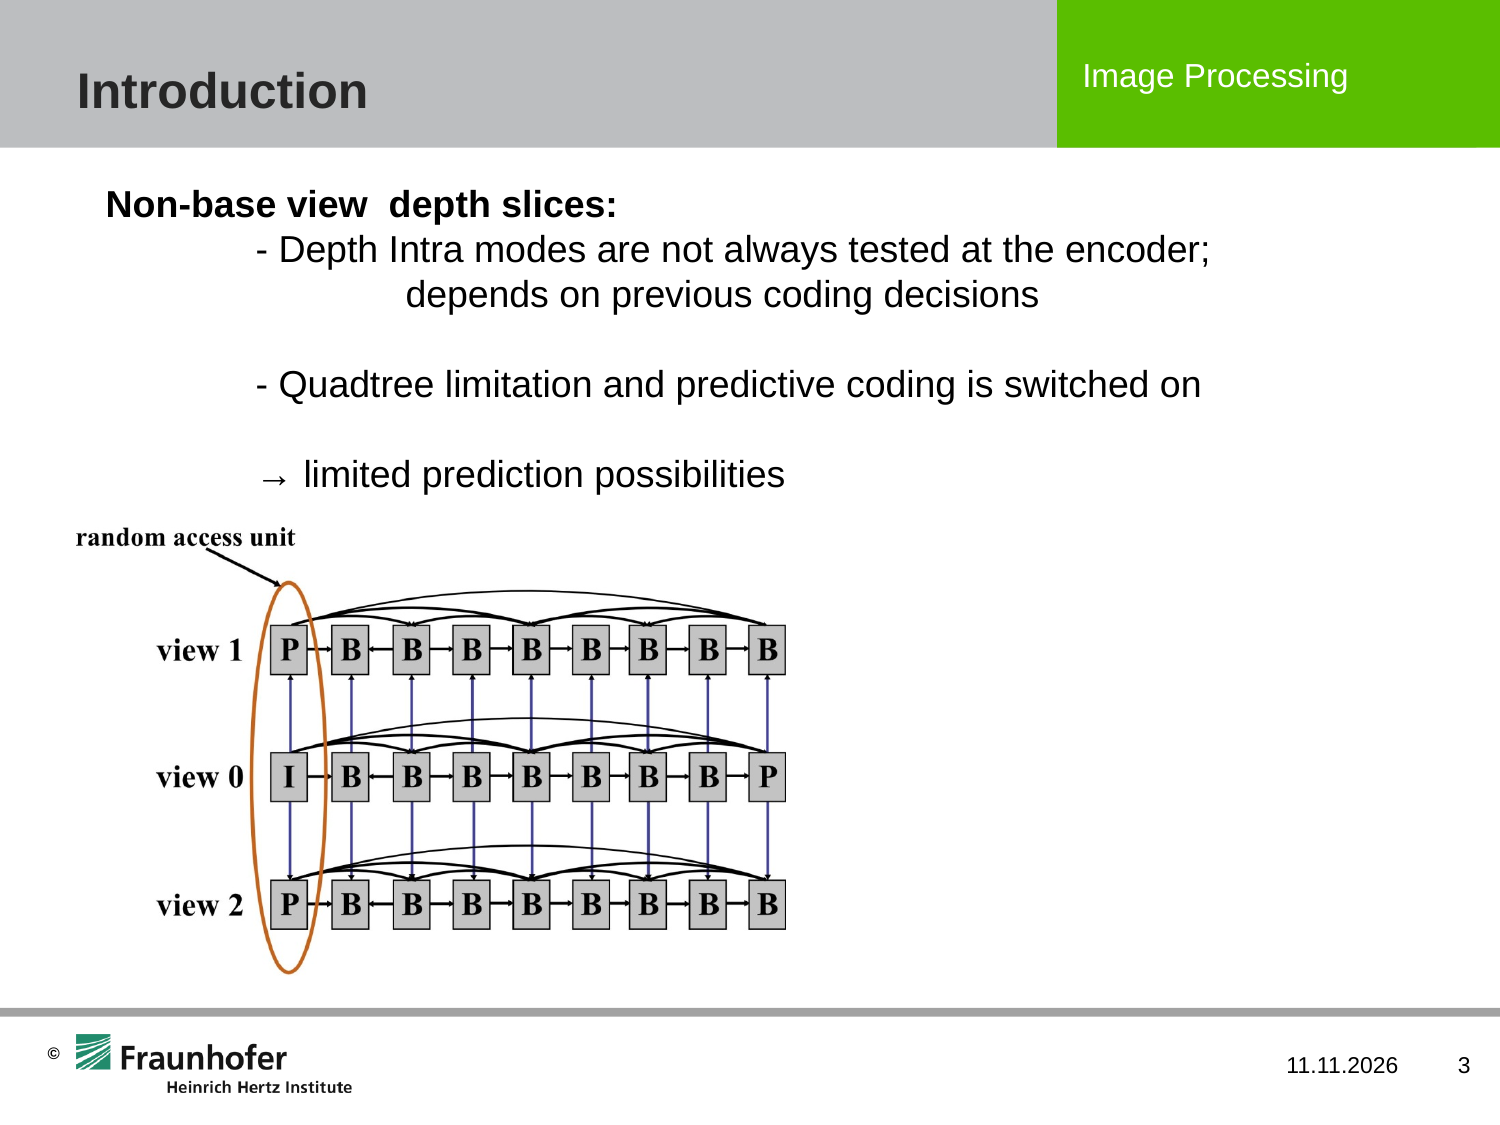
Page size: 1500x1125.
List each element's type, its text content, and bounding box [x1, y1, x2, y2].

text_box Non-base view depth slices: - Depth Intra modes are not always tested at the encoder; depends on previous coding decisions - Quadtree limitation and predictive coding is switched on → limited prediction possibilities [90, 172, 1237, 548]
picture [76, 1034, 352, 1093]
title Introduction [76, 59, 1022, 119]
slide_number 3 [1394, 1034, 1471, 1094]
picture [76, 526, 786, 976]
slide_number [1019, 1034, 1394, 1094]
